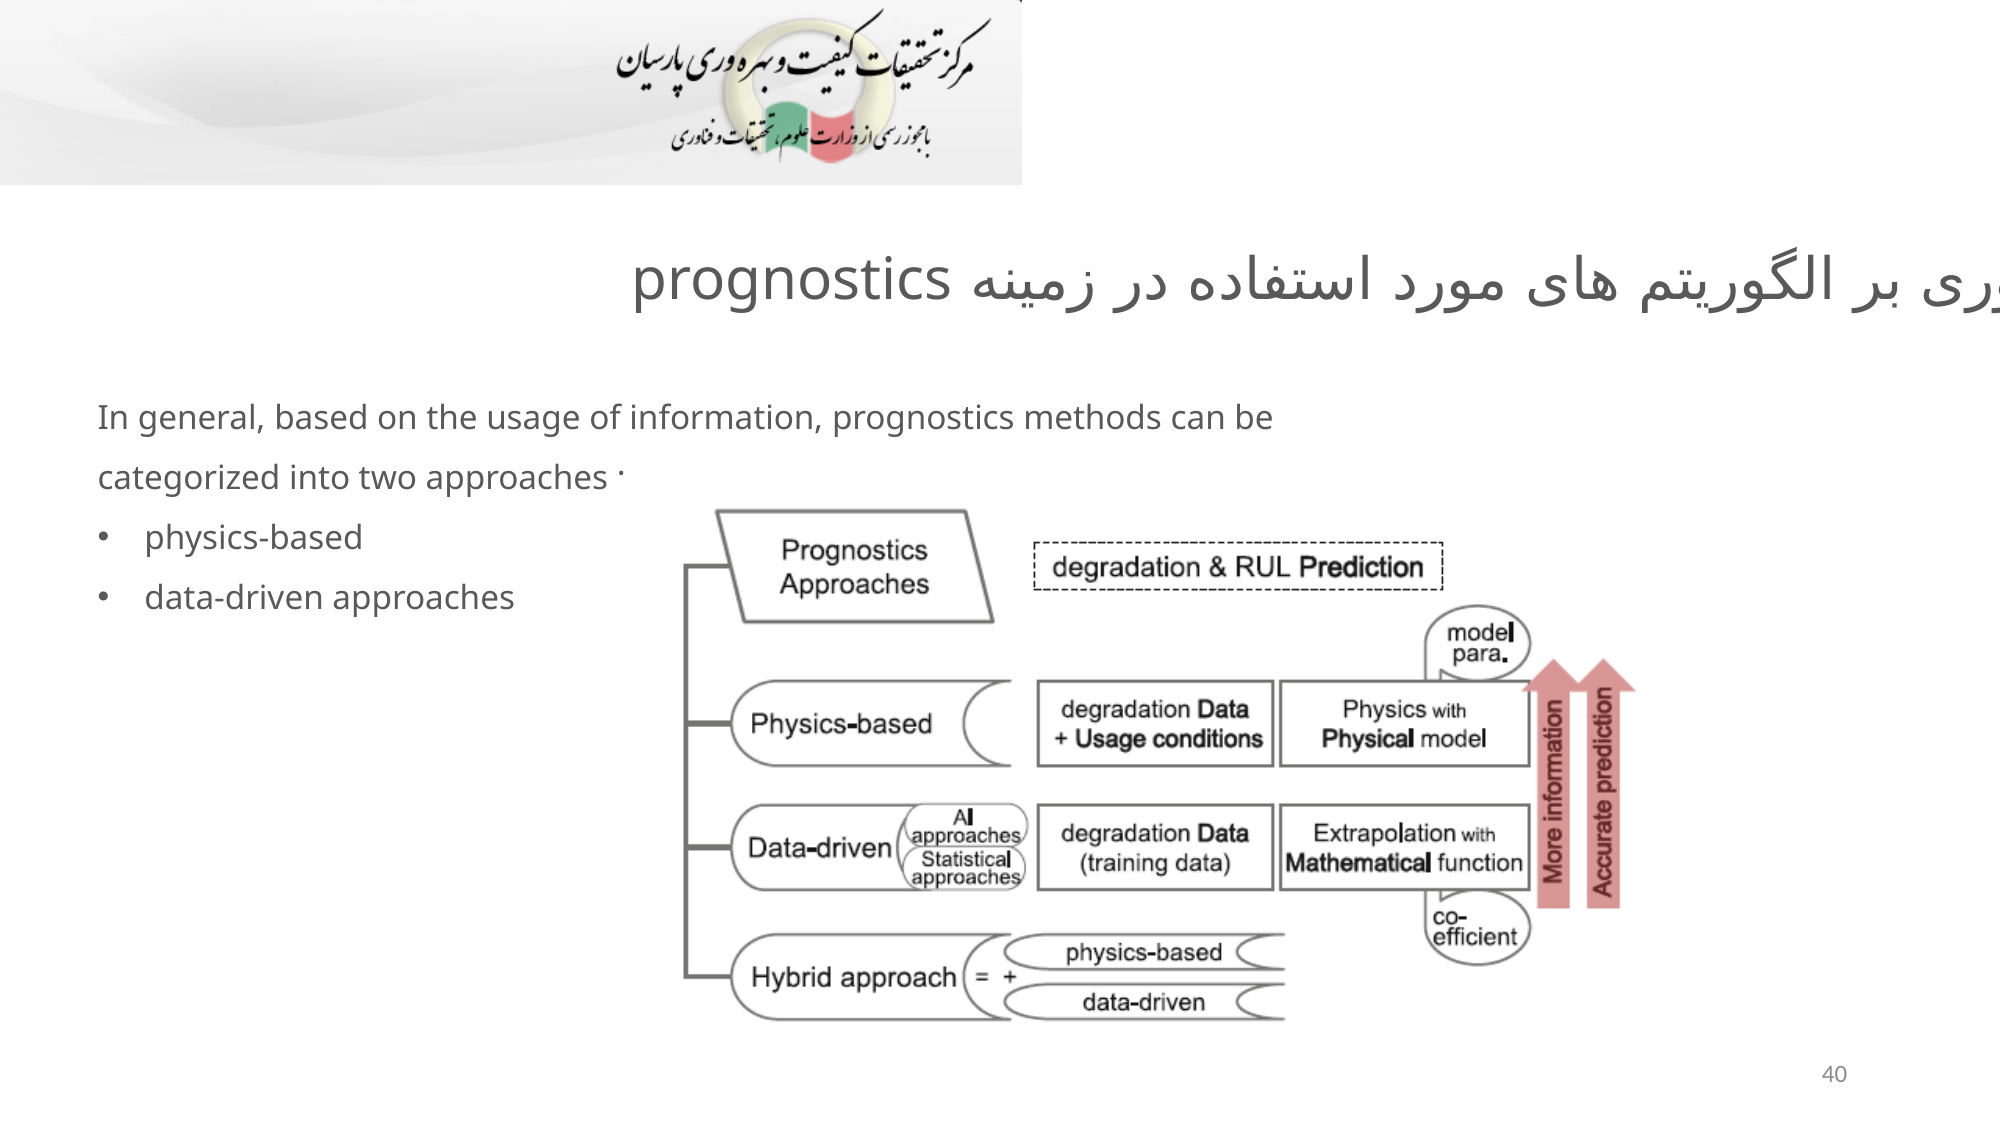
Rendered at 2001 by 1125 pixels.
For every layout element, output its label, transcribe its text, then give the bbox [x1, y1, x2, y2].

picture [0, 0, 1022, 185]
text_box In general, based on the usage of information, prognostics methods can be categorized into two approaches : physics-based data-driven approaches [82, 368, 1443, 624]
slide_number 40 [1412, 1042, 1863, 1103]
picture [615, 481, 1667, 1045]
text_box مروری بر الگوریتم های مورد استفاده در زمینه prognostics [616, 234, 2000, 319]
